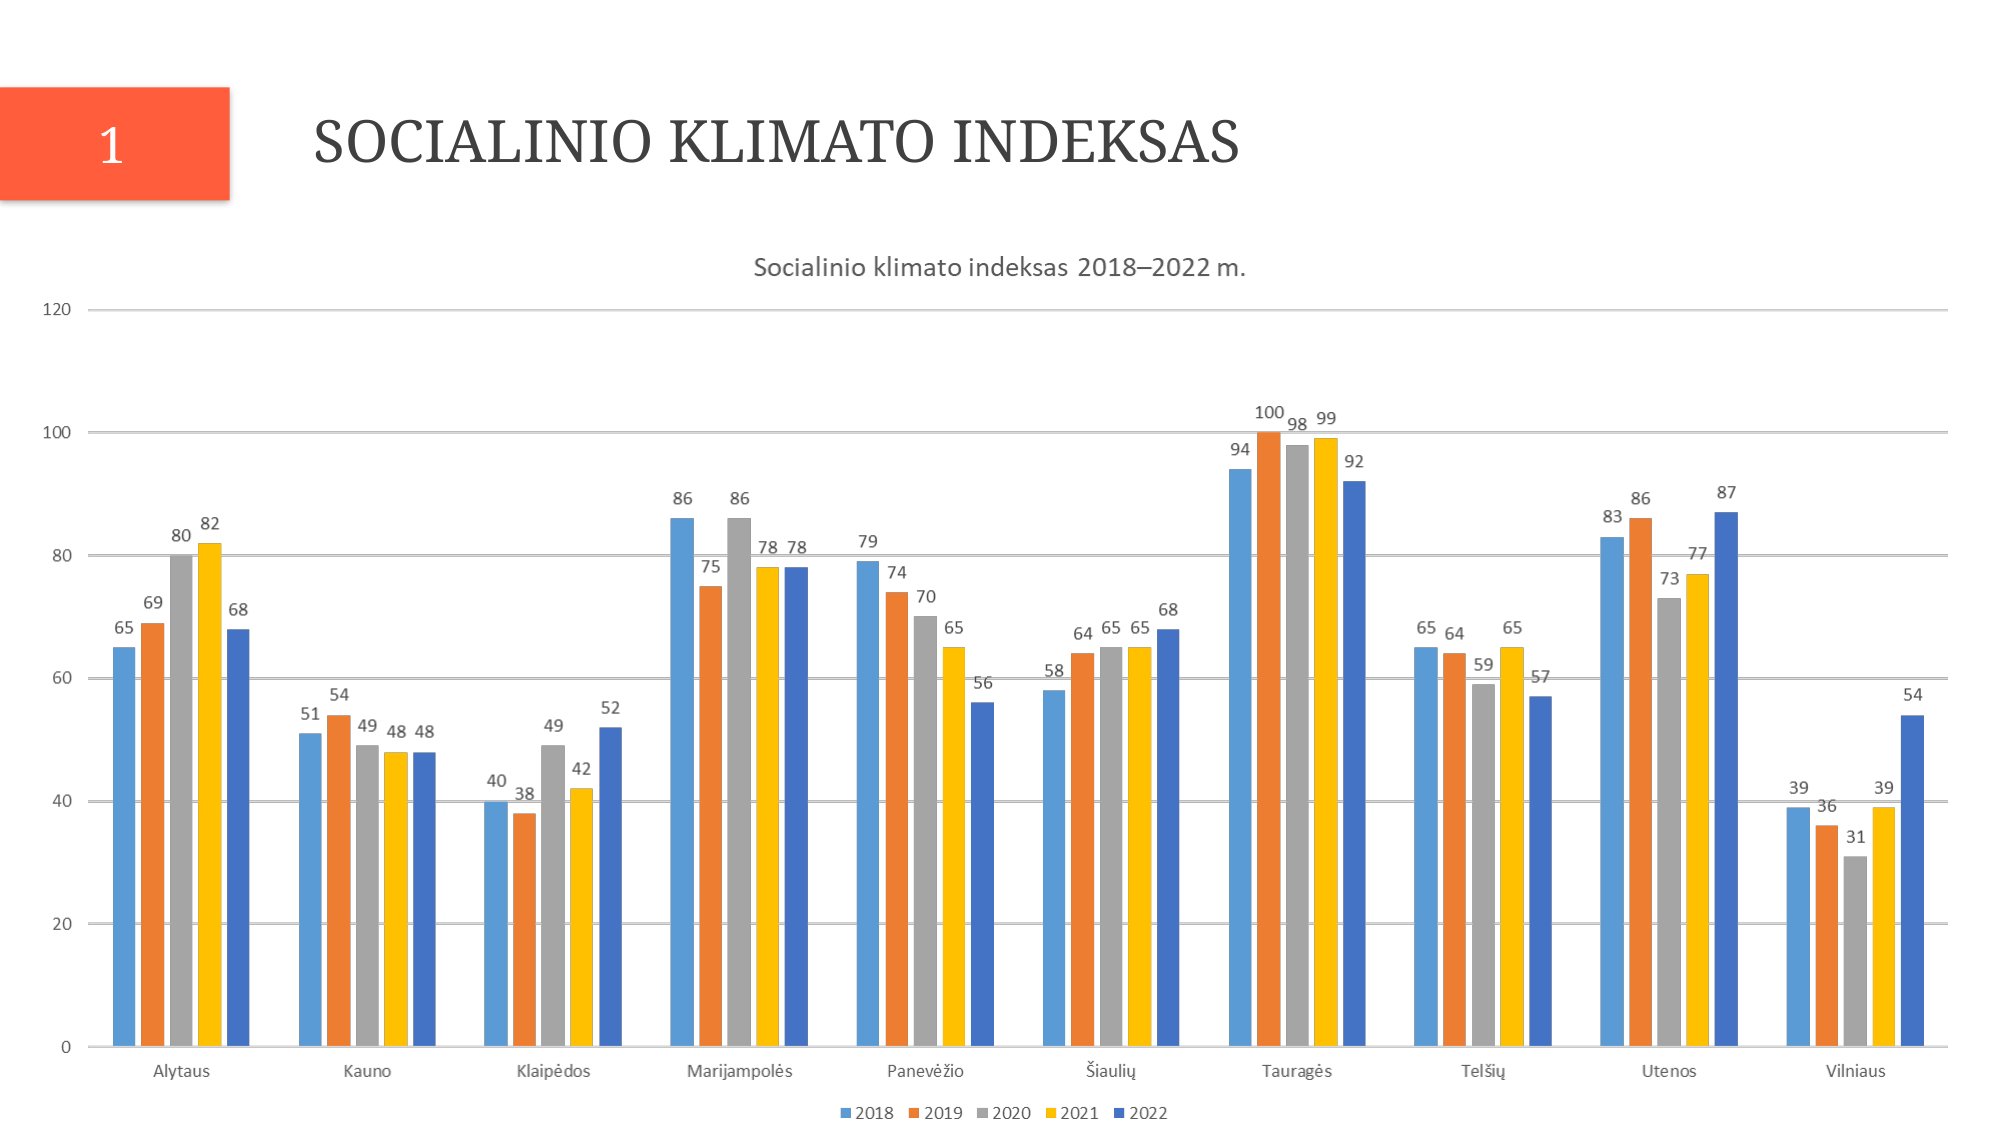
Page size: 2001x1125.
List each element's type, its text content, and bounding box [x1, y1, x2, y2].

picture [29, 232, 1971, 1125]
list 1 [0, 106, 225, 198]
title SOCIALINIO KLIMATO INDEKSAS [298, 45, 1842, 229]
